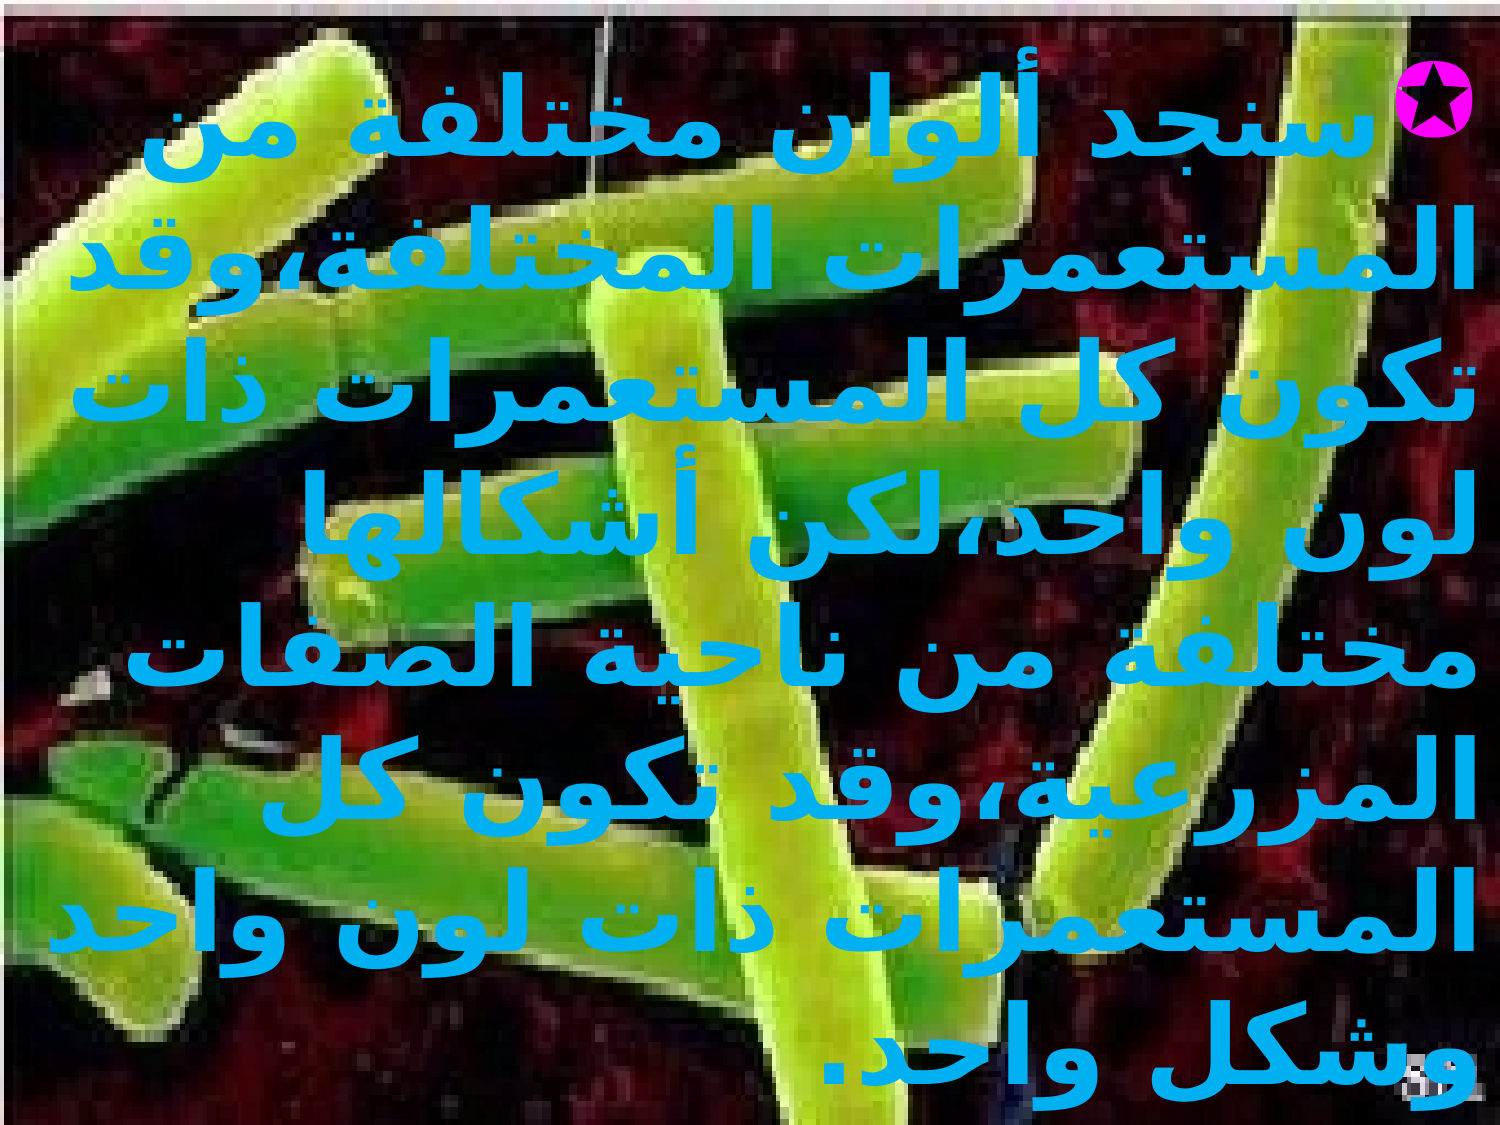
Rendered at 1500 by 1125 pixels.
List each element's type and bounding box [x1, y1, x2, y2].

list [0, 0, 1500, 1125]
